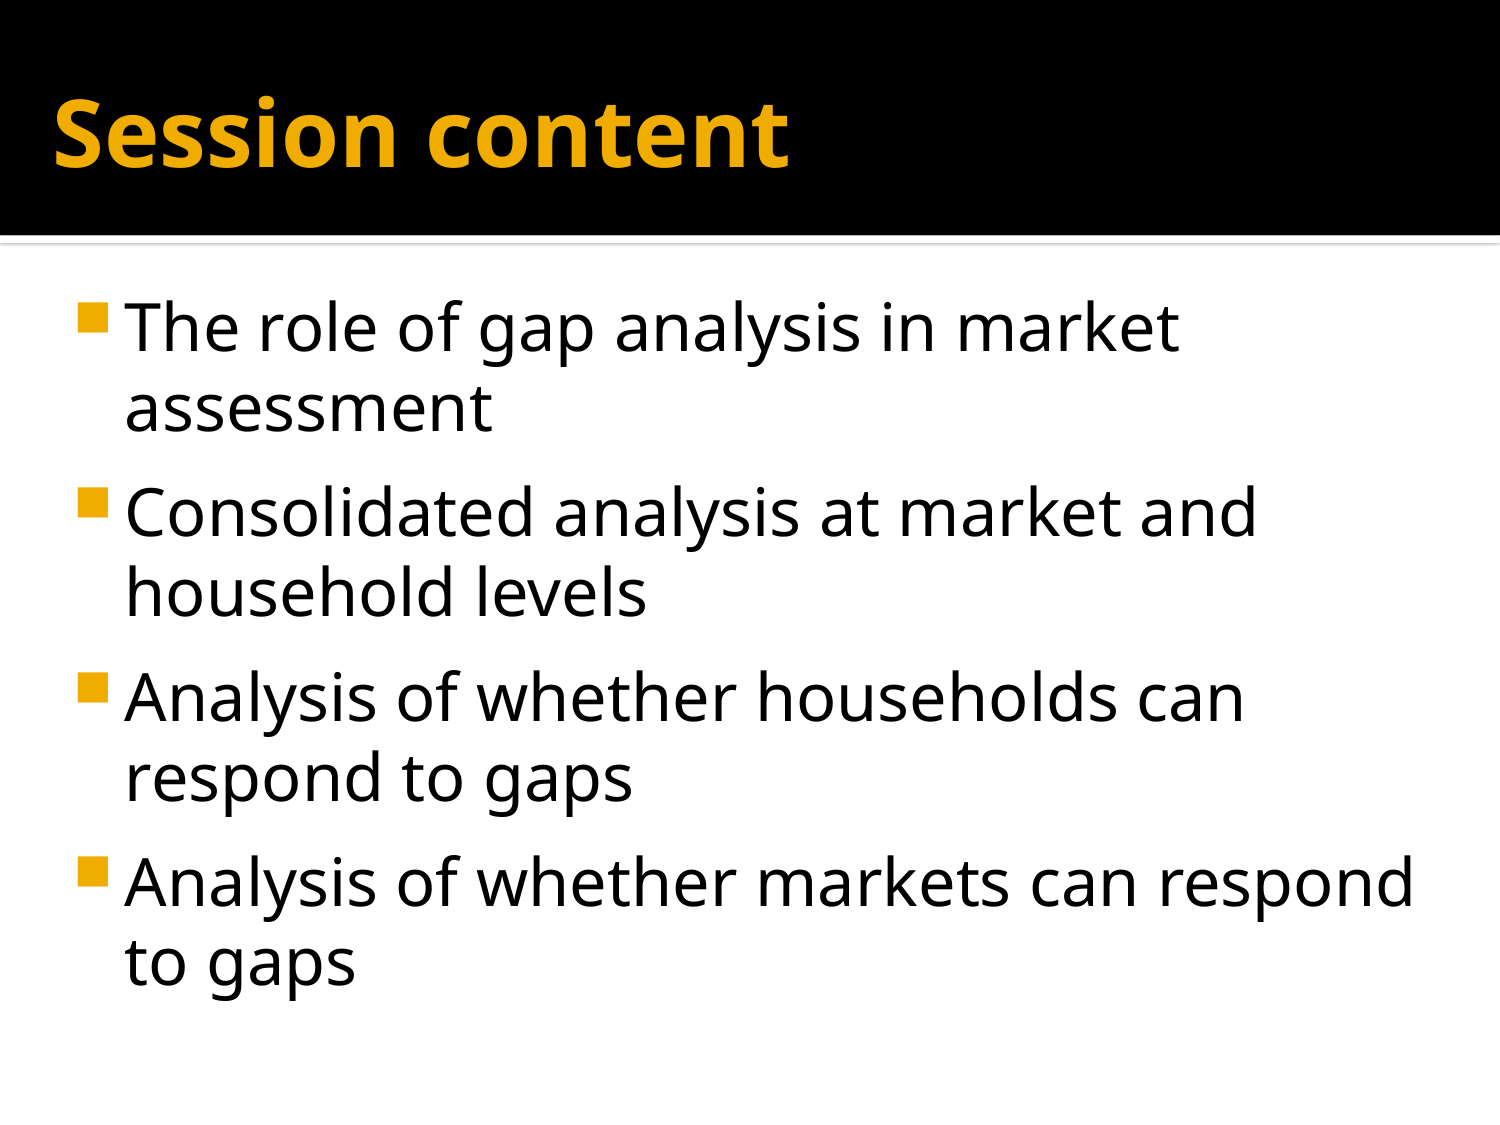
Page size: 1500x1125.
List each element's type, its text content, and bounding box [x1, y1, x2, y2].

title Session content [37, 35, 1461, 224]
list The role of gap analysis in market assessment Consolidated analysis at market and household levels Analysis of whether households can respond to gaps Analysis of whether markets can respond to gaps [43, 269, 1454, 1125]
